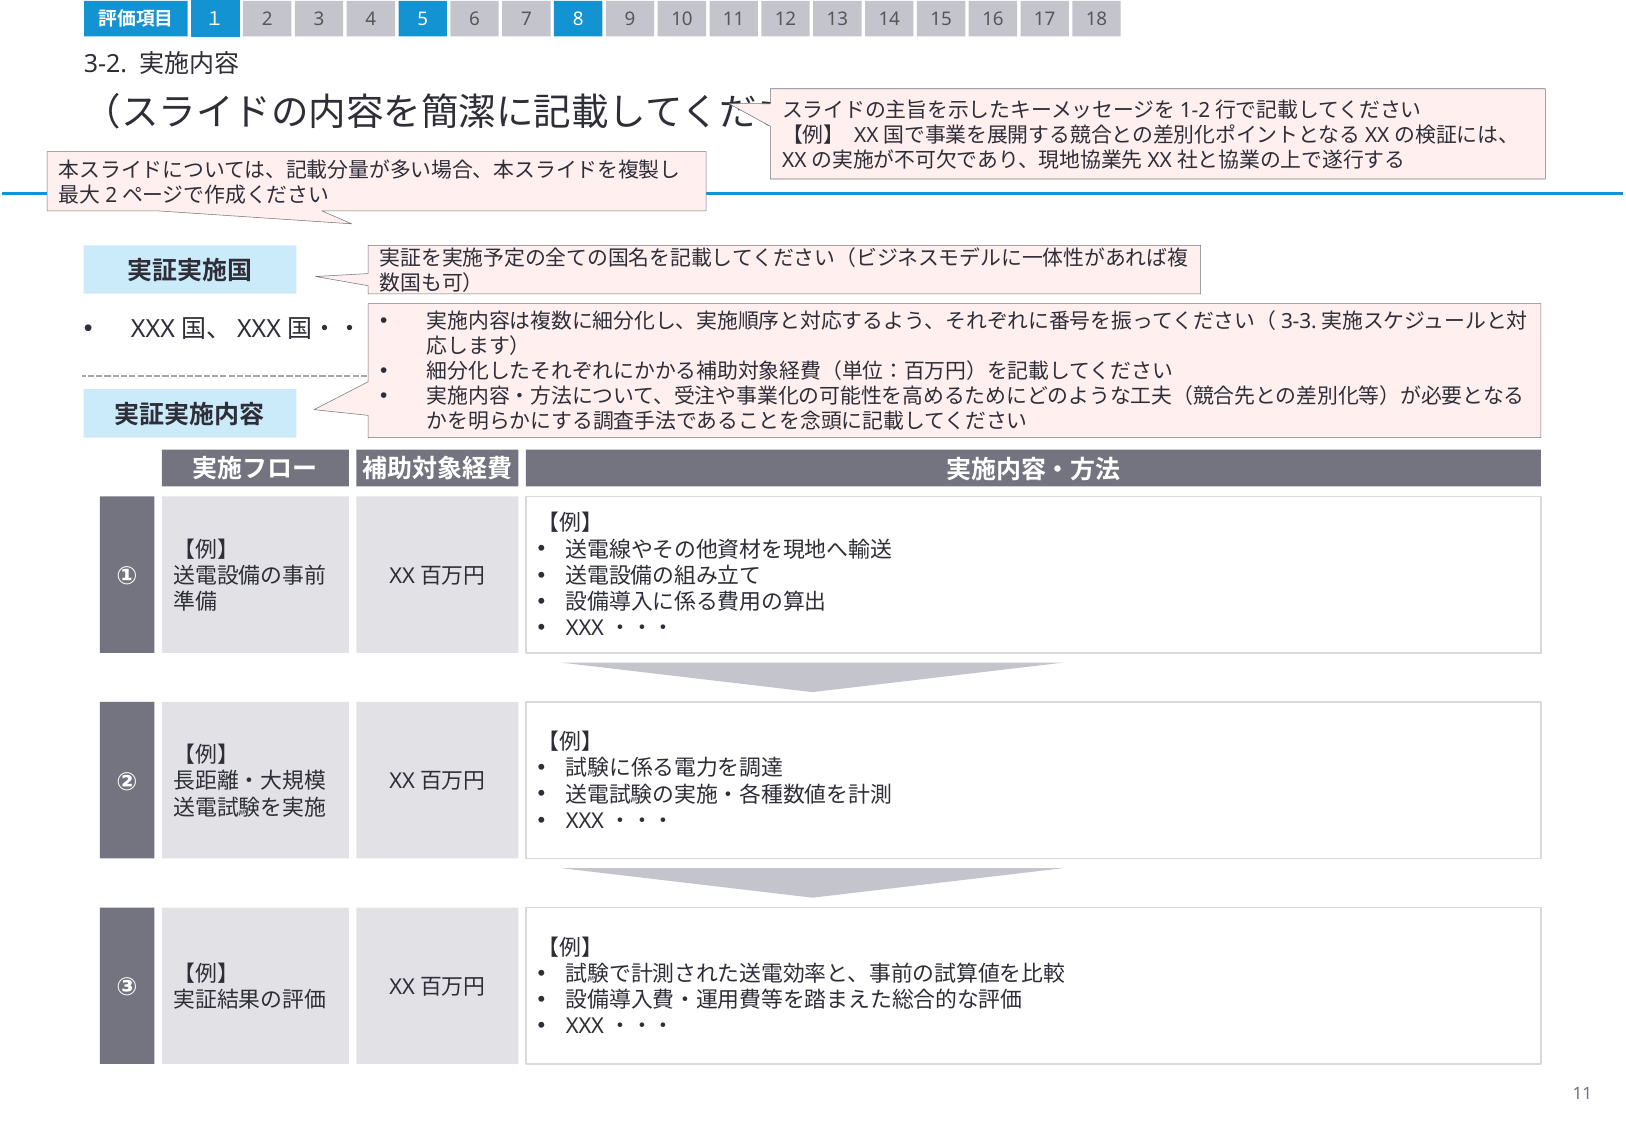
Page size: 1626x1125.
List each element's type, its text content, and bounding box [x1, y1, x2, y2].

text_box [161, 449, 1542, 487]
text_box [83, 0, 1122, 37]
text_box [560, 661, 1065, 694]
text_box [99, 907, 1542, 1065]
list （スライドの内容を簡潔に記載してください） [84, 83, 1543, 183]
text_box スライドの主旨を示したキーメッセージを1-2行で記載してください 【例】 XX国で事業を展開する競合との差別化ポイントとなるXXの検証には、XXの実施が不可欠であり、現地協業先XX社と協業の上で遂行する [728, 87, 1547, 180]
text_box 実証実施国 [83, 244, 297, 295]
text_box 実証実施内容 [83, 388, 297, 439]
text_box 実施内容は複数に細分化し、実施順序と対応するよう、それぞれに番号を振ってください（3-3.実施スケジュールと対応します） 細分化したそれぞれにかかる補助対象経費（単位：百万円）を記載してください 実施内容・方法について、受注や事業化の可能性を高めるためにどのような工夫（競合先との差別化等）が必要となるかを明らかにする調査手法であることを念頭に記載してください [367, 302, 1542, 375]
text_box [99, 701, 1542, 859]
text_box 実施内容は複数に細分化し、実施順序と対応するよう、それぞれに番号を振ってください（3-3.実施スケジュールと対応します） 細分化したそれぞれにかかる補助対象経費（単位：百万円）を記載してください 実施内容・方法について、受注や事業化の可能性を高めるためにどのような工夫（競合先との差別化等）が必要となるかを明らかにする調査手法であることを念頭に記載してください [313, 377, 1542, 439]
text_box [560, 867, 1065, 899]
text_box 本スライドについては、記載分量が多い場合、本スライドを複製し最大2ページで作成ください [46, 150, 708, 225]
list 3-2. 実施内容 [84, 40, 1543, 82]
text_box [99, 496, 1542, 654]
text_box 実証を実施予定の全ての国名を記載してください（ビジネスモデルに一体性があれば複数国も可） [314, 244, 1202, 295]
text_box XXX国、XXX国・・・ [83, 302, 367, 375]
